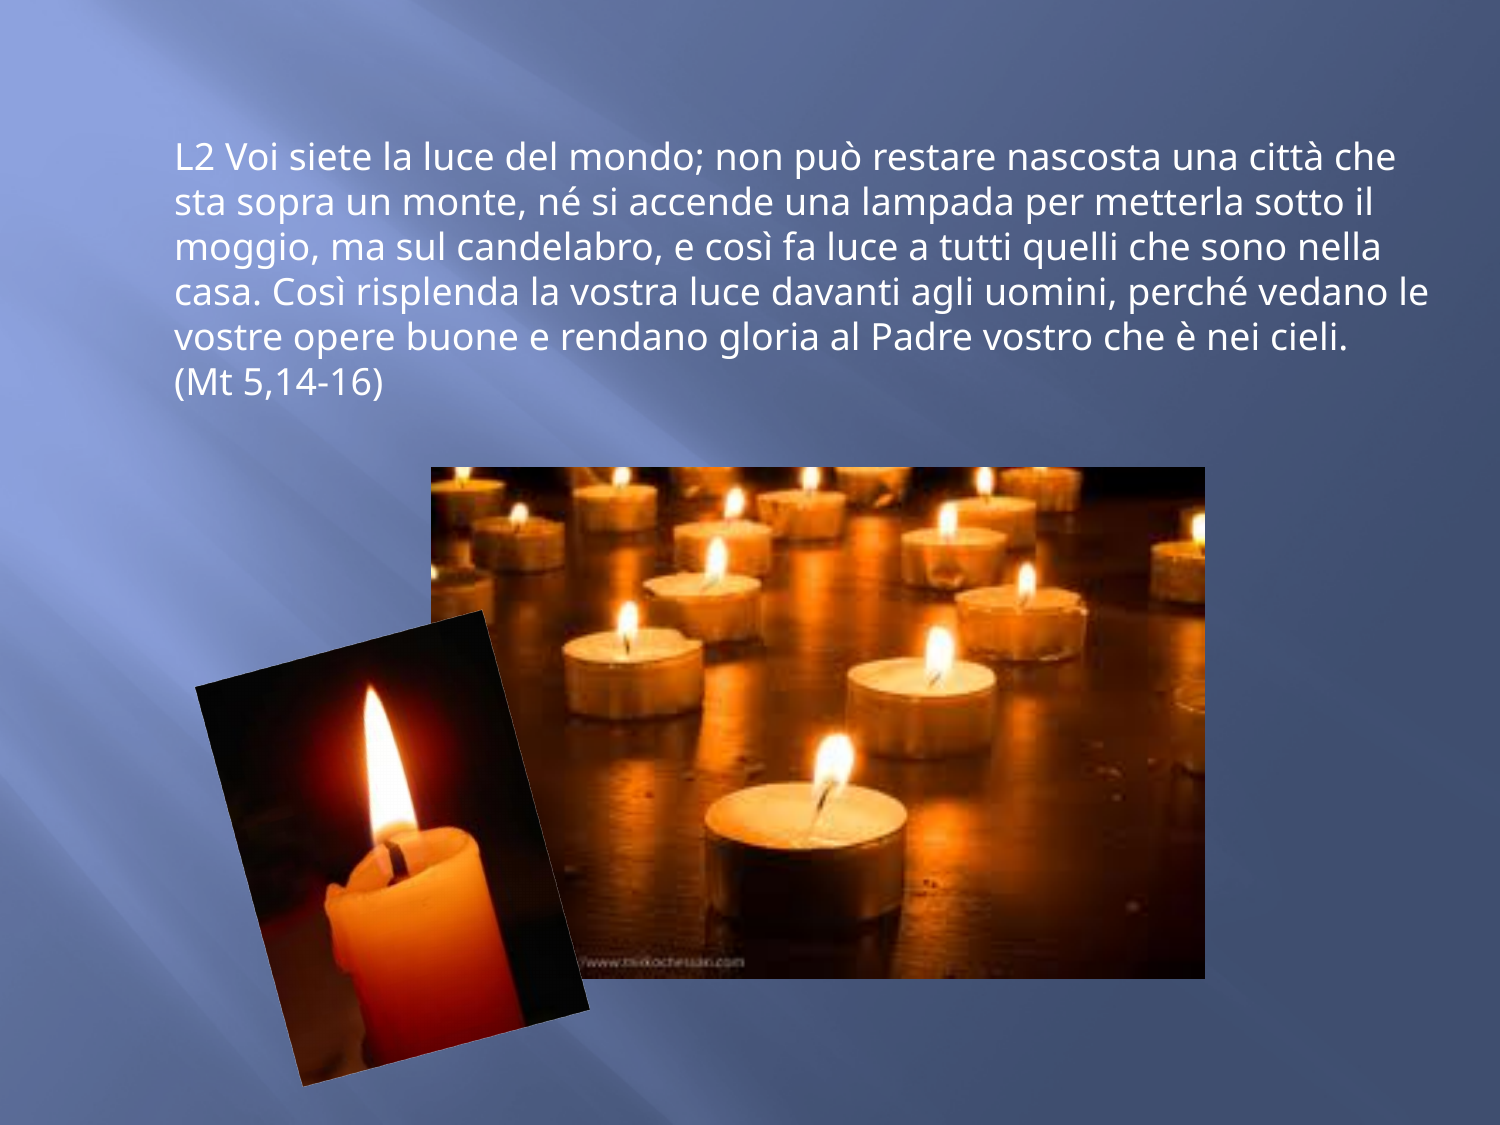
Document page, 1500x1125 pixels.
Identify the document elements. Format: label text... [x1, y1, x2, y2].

text_box L2 Voi siete la luce del mondo; non può restare nascosta una città che sta sopra un monte, né si accende una lampada per metterla sotto il moggio, ma sul candelabro, e così fa luce a tutti quelli che sono nella casa. Così risplenda la vostra luce davanti agli uomini, perché vedano le vostre opere buone e rendano gloria al Padre vostro che è nei cieli. (Mt 5,14-16) [159, 125, 1447, 411]
picture [195, 467, 1206, 1086]
